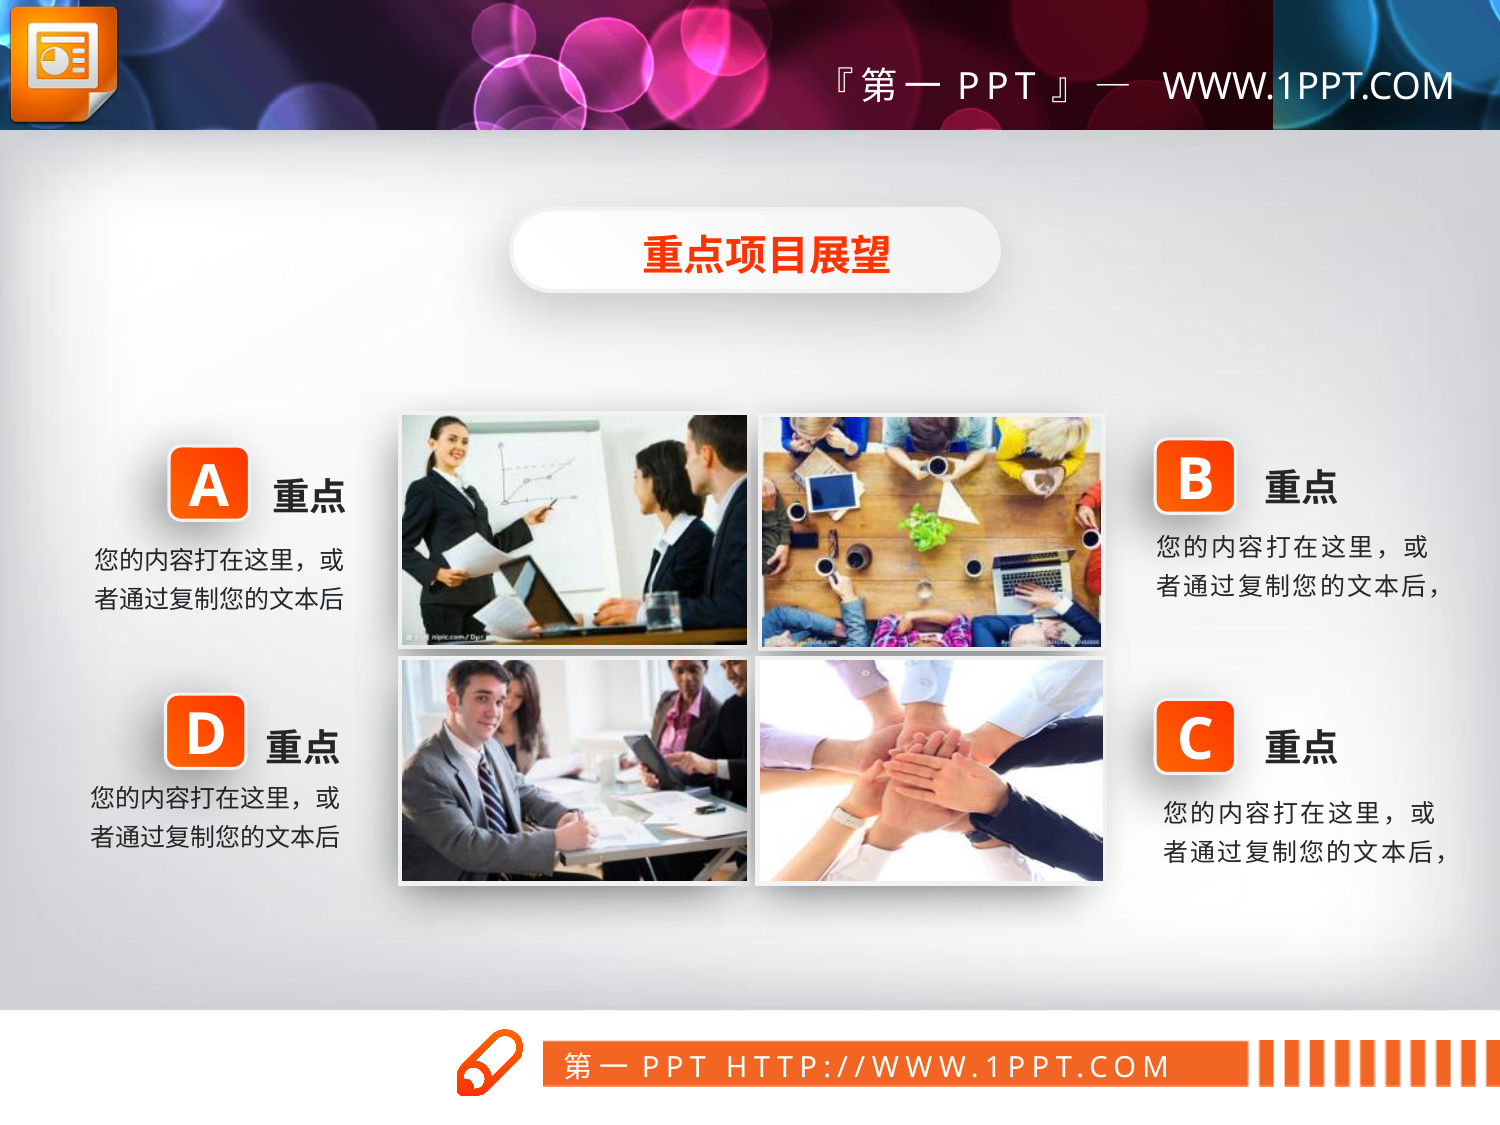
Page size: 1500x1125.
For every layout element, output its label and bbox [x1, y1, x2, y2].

picture [0, 0, 1500, 1012]
text_box [52, 445, 363, 860]
text_box [1141, 438, 1491, 876]
picture [543, 1040, 1500, 1087]
text_box [510, 208, 1000, 292]
